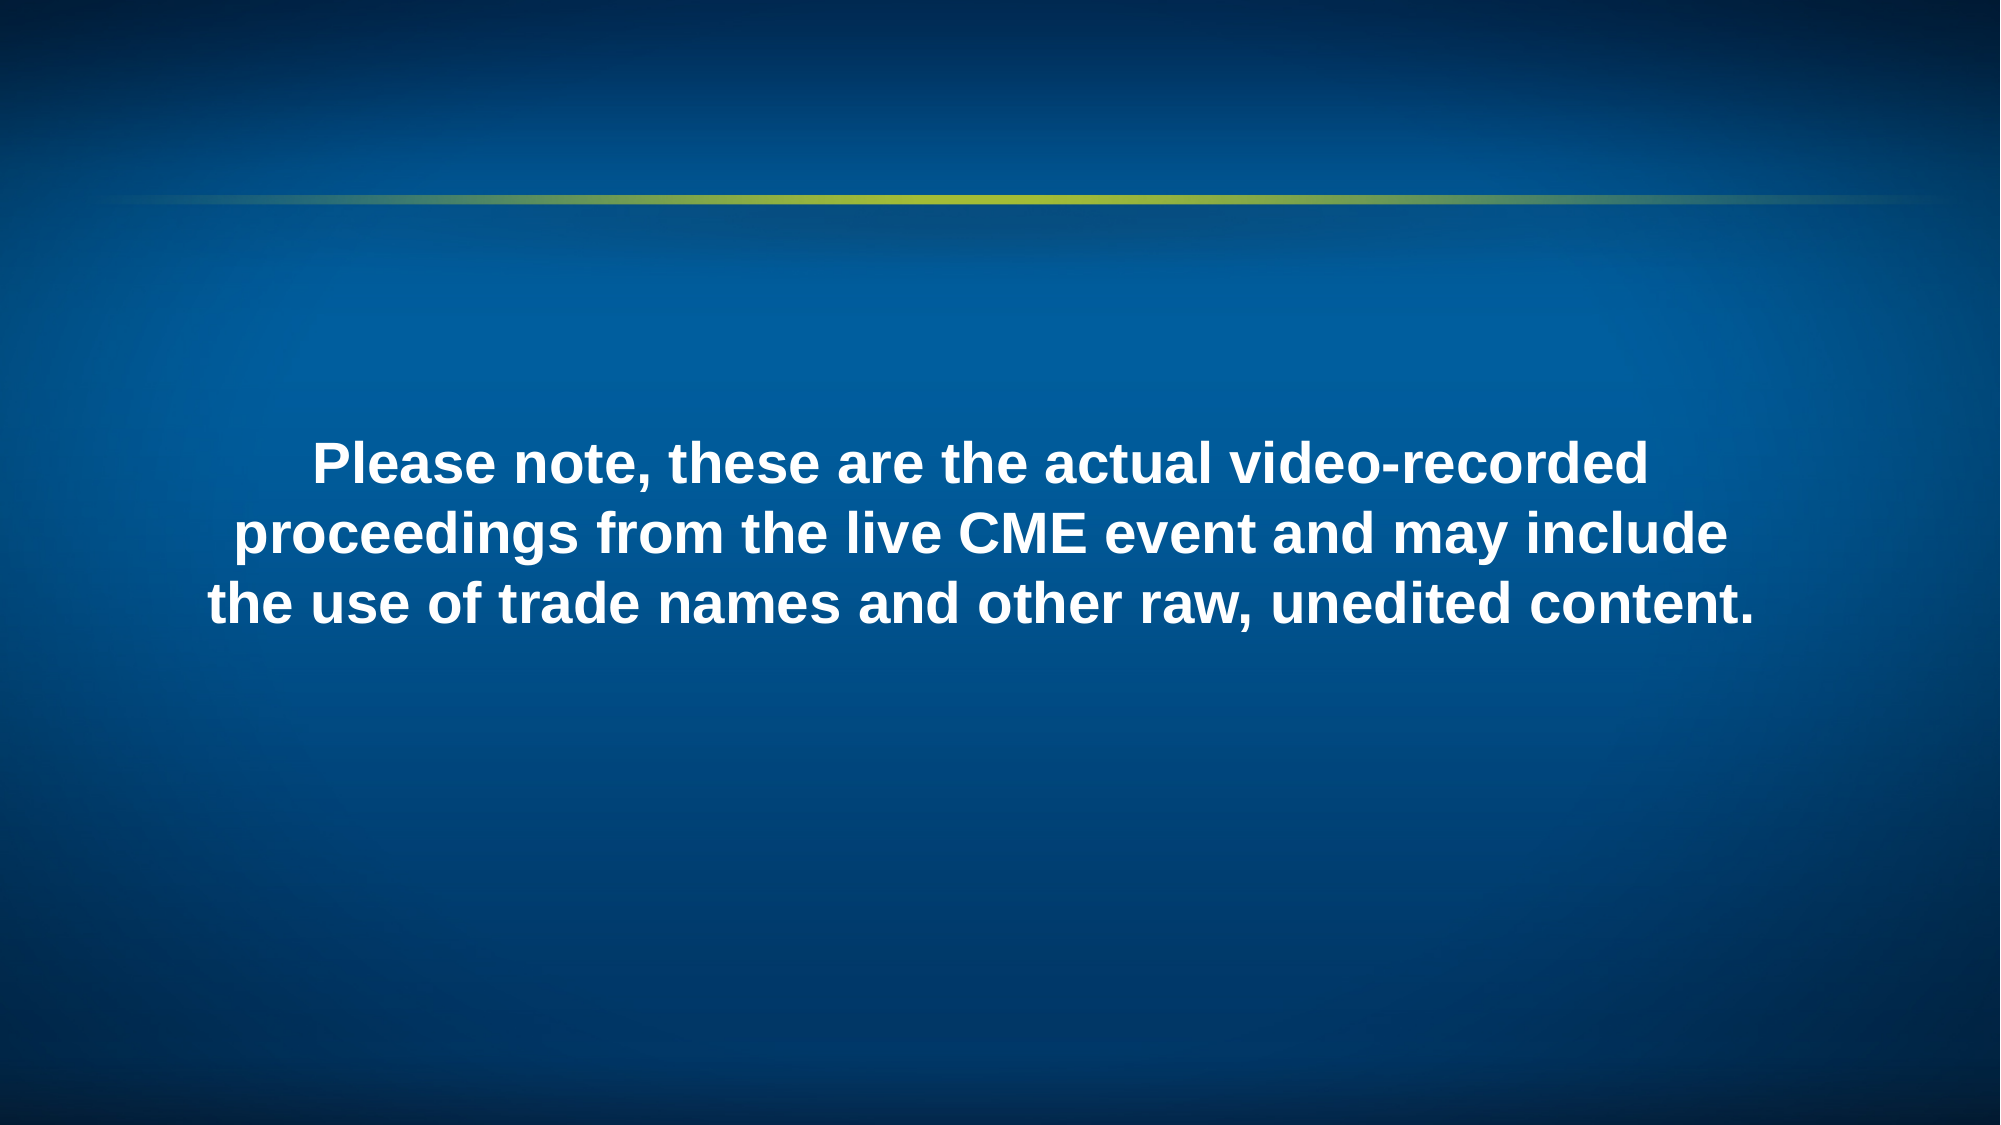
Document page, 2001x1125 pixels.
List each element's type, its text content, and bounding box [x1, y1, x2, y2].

text_box Please note, these are the actual video-recorded proceedings from the live CME event and may include the use of trade names and other raw, unedited content. [149, 417, 1831, 705]
picture [0, 0, 2000, 1125]
